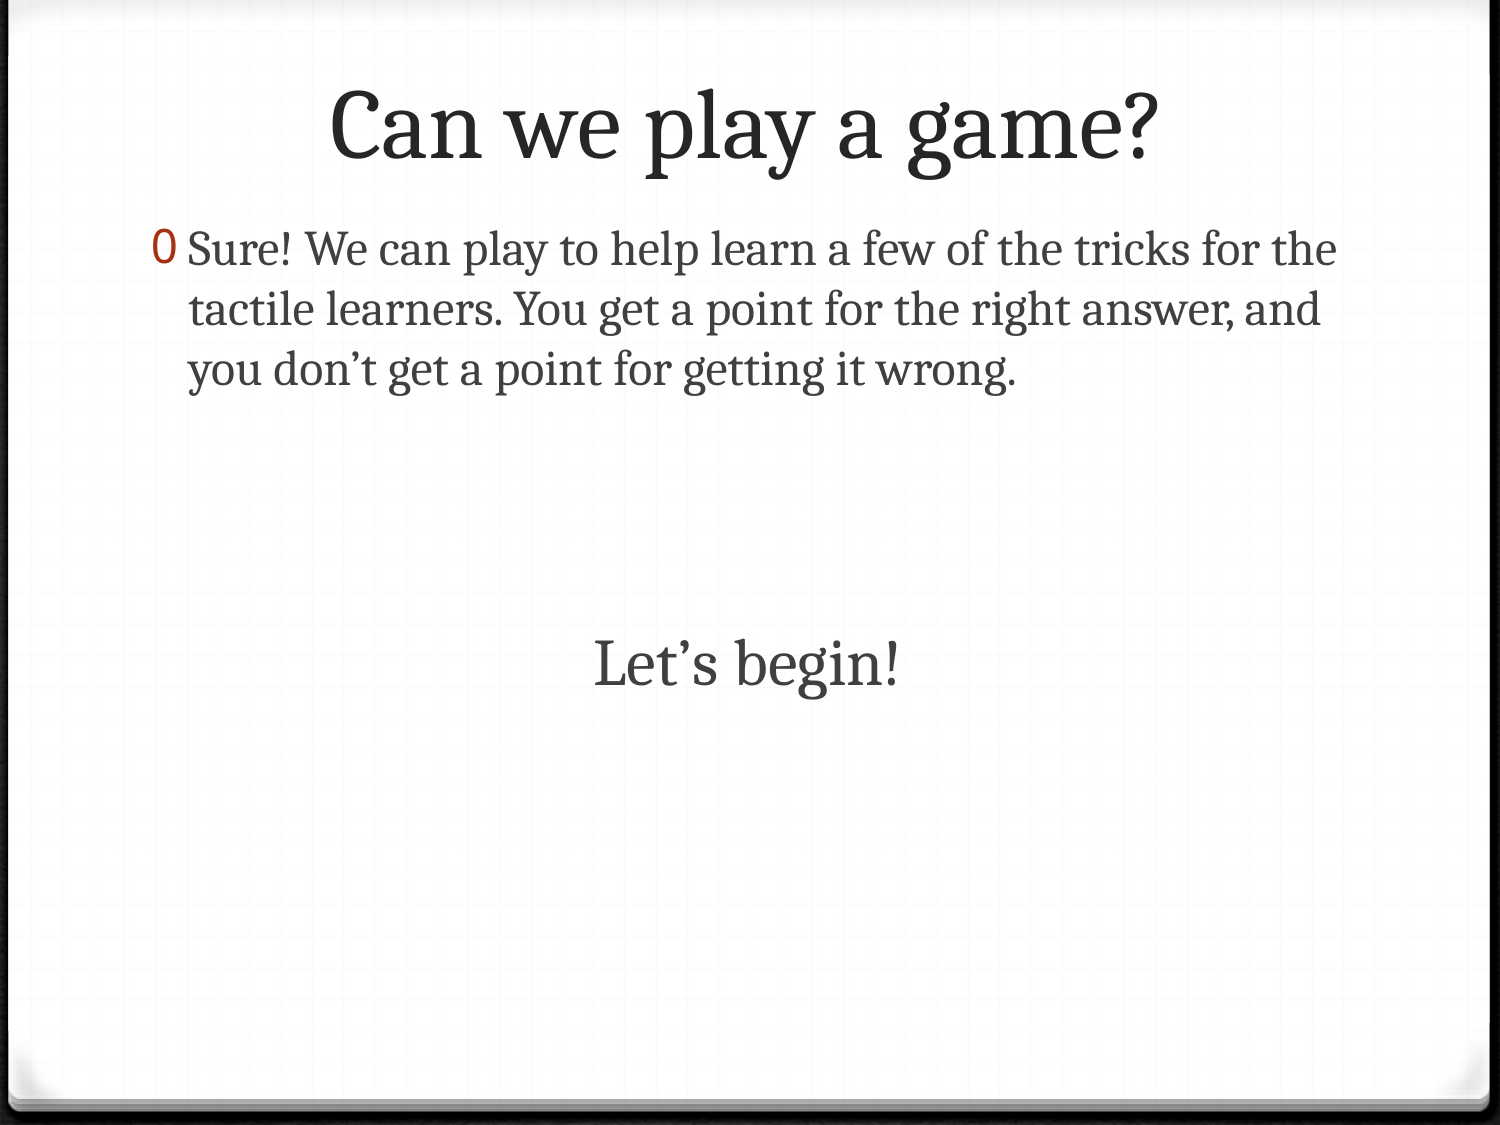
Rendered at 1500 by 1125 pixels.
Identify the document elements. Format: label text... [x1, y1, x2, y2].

title Can we play a game? [88, 0, 1408, 237]
list Sure! We can play to help learn a few of the tricks for the tactile learners. You get a point for the right answer, and you don’t get a point for getting it wrong. Let’s begin! [135, 208, 1361, 857]
picture [0, 0, 1500, 1125]
